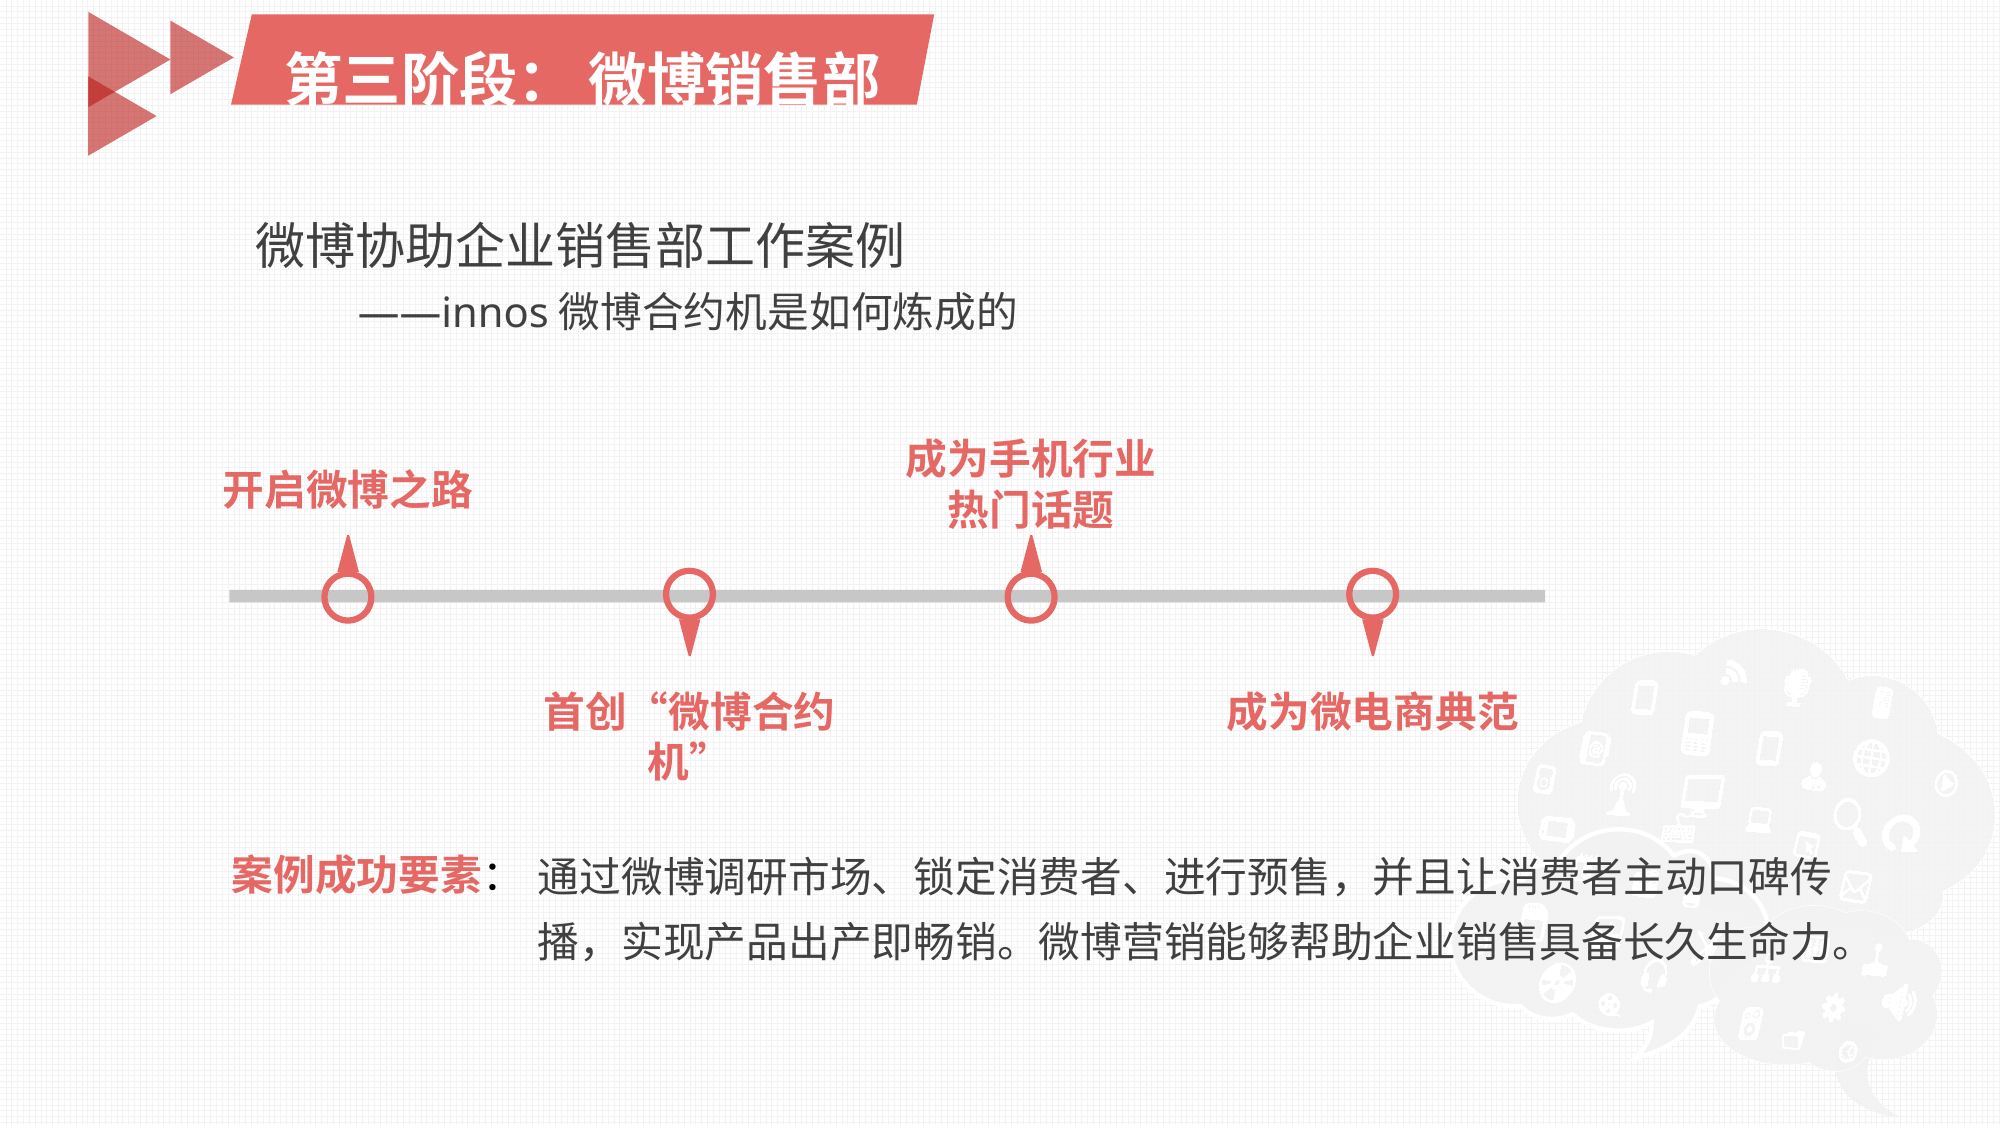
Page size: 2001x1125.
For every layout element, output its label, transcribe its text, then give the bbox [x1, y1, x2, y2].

text_box [234, 13, 269, 106]
text_box 案例成功要素： [216, 825, 1449, 906]
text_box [88, 11, 234, 156]
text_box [853, 425, 1209, 621]
text_box [896, 13, 936, 106]
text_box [1449, 625, 2000, 1117]
text_box 微博协助企业销售部工作案例 [240, 146, 921, 282]
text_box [495, 570, 884, 744]
text_box 第三阶段： 微博销售部 [269, 0, 896, 121]
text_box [1178, 570, 1567, 744]
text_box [170, 456, 526, 621]
text_box ——innos微博合约机是如何炼成的 [342, 228, 1033, 344]
text_box 通过微博调研市场、锁定消费者、进行预售，并且让消费者主动口碑传播，实现产品出产即畅销。微博营销能够帮助企业销售具备长久生命力。 [523, 828, 1449, 974]
